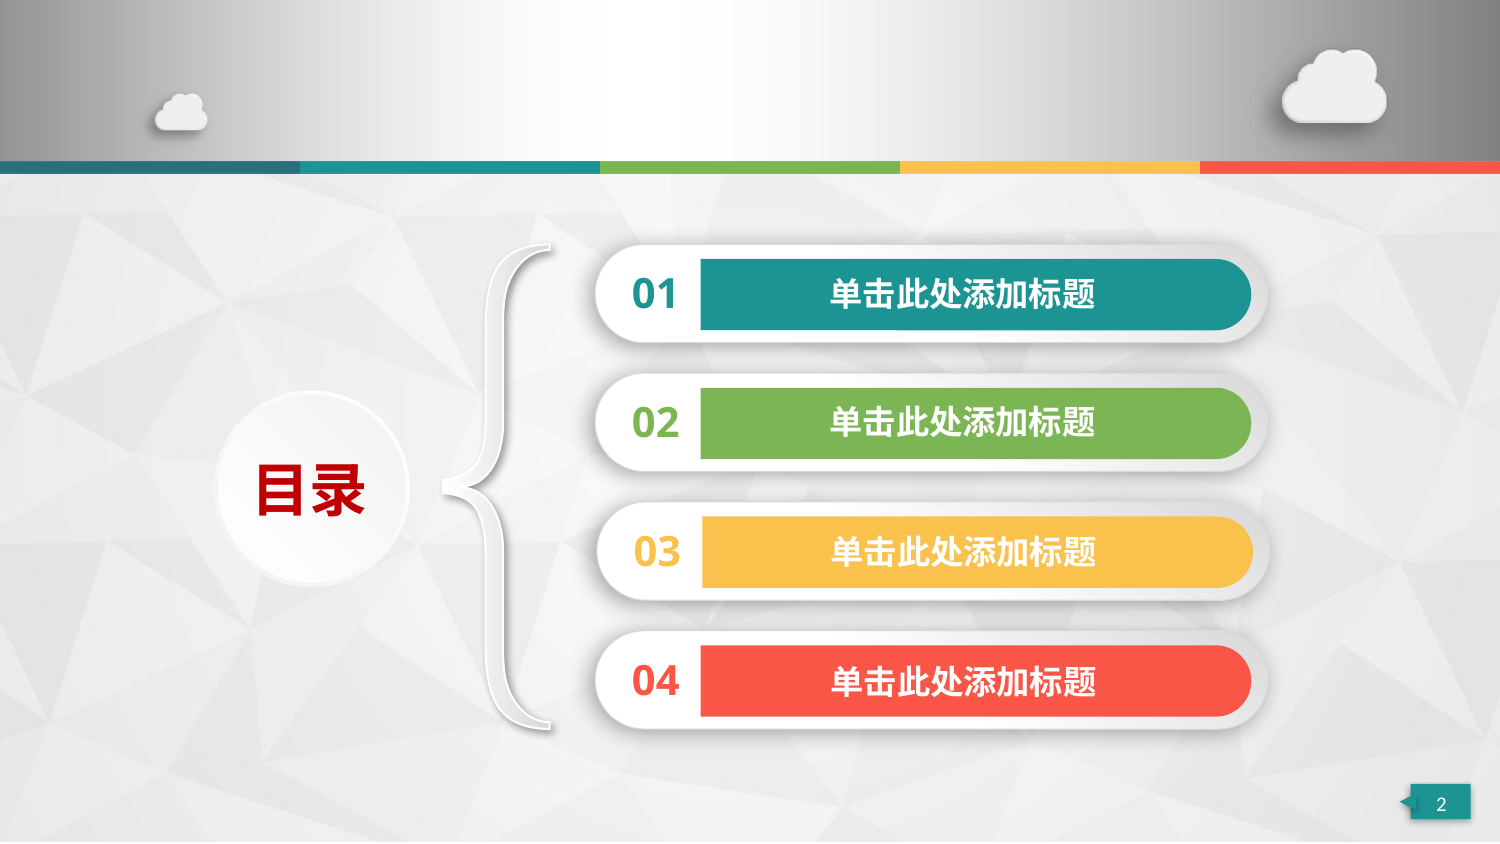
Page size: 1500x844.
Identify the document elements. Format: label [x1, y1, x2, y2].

text_box [594, 630, 1269, 730]
text_box [596, 501, 1270, 601]
picture [0, 0, 1500, 842]
text_box [440, 242, 552, 732]
text_box [213, 390, 411, 588]
text_box [594, 244, 1269, 343]
text_box [594, 372, 1269, 472]
